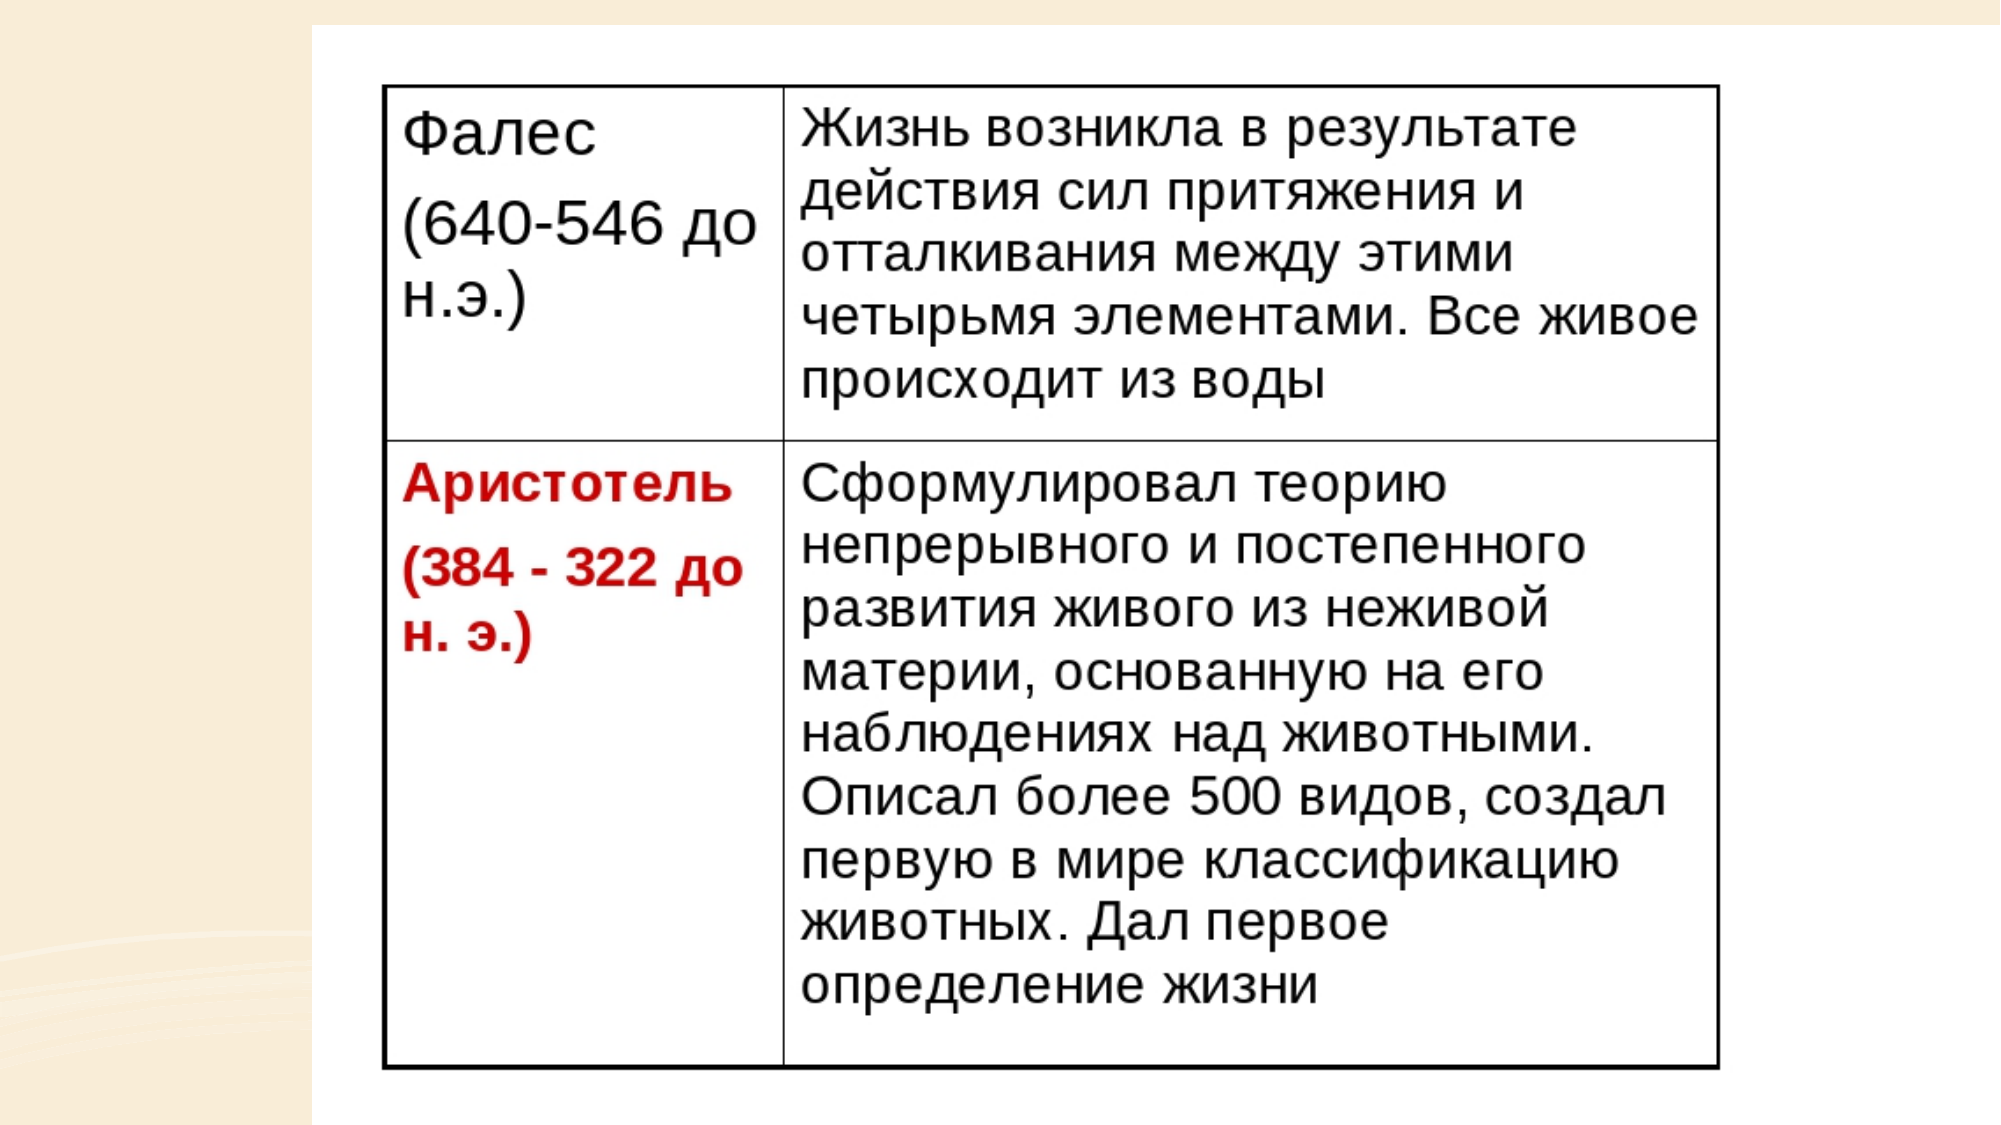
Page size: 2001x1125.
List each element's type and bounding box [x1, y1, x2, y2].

picture [312, 25, 2000, 1125]
